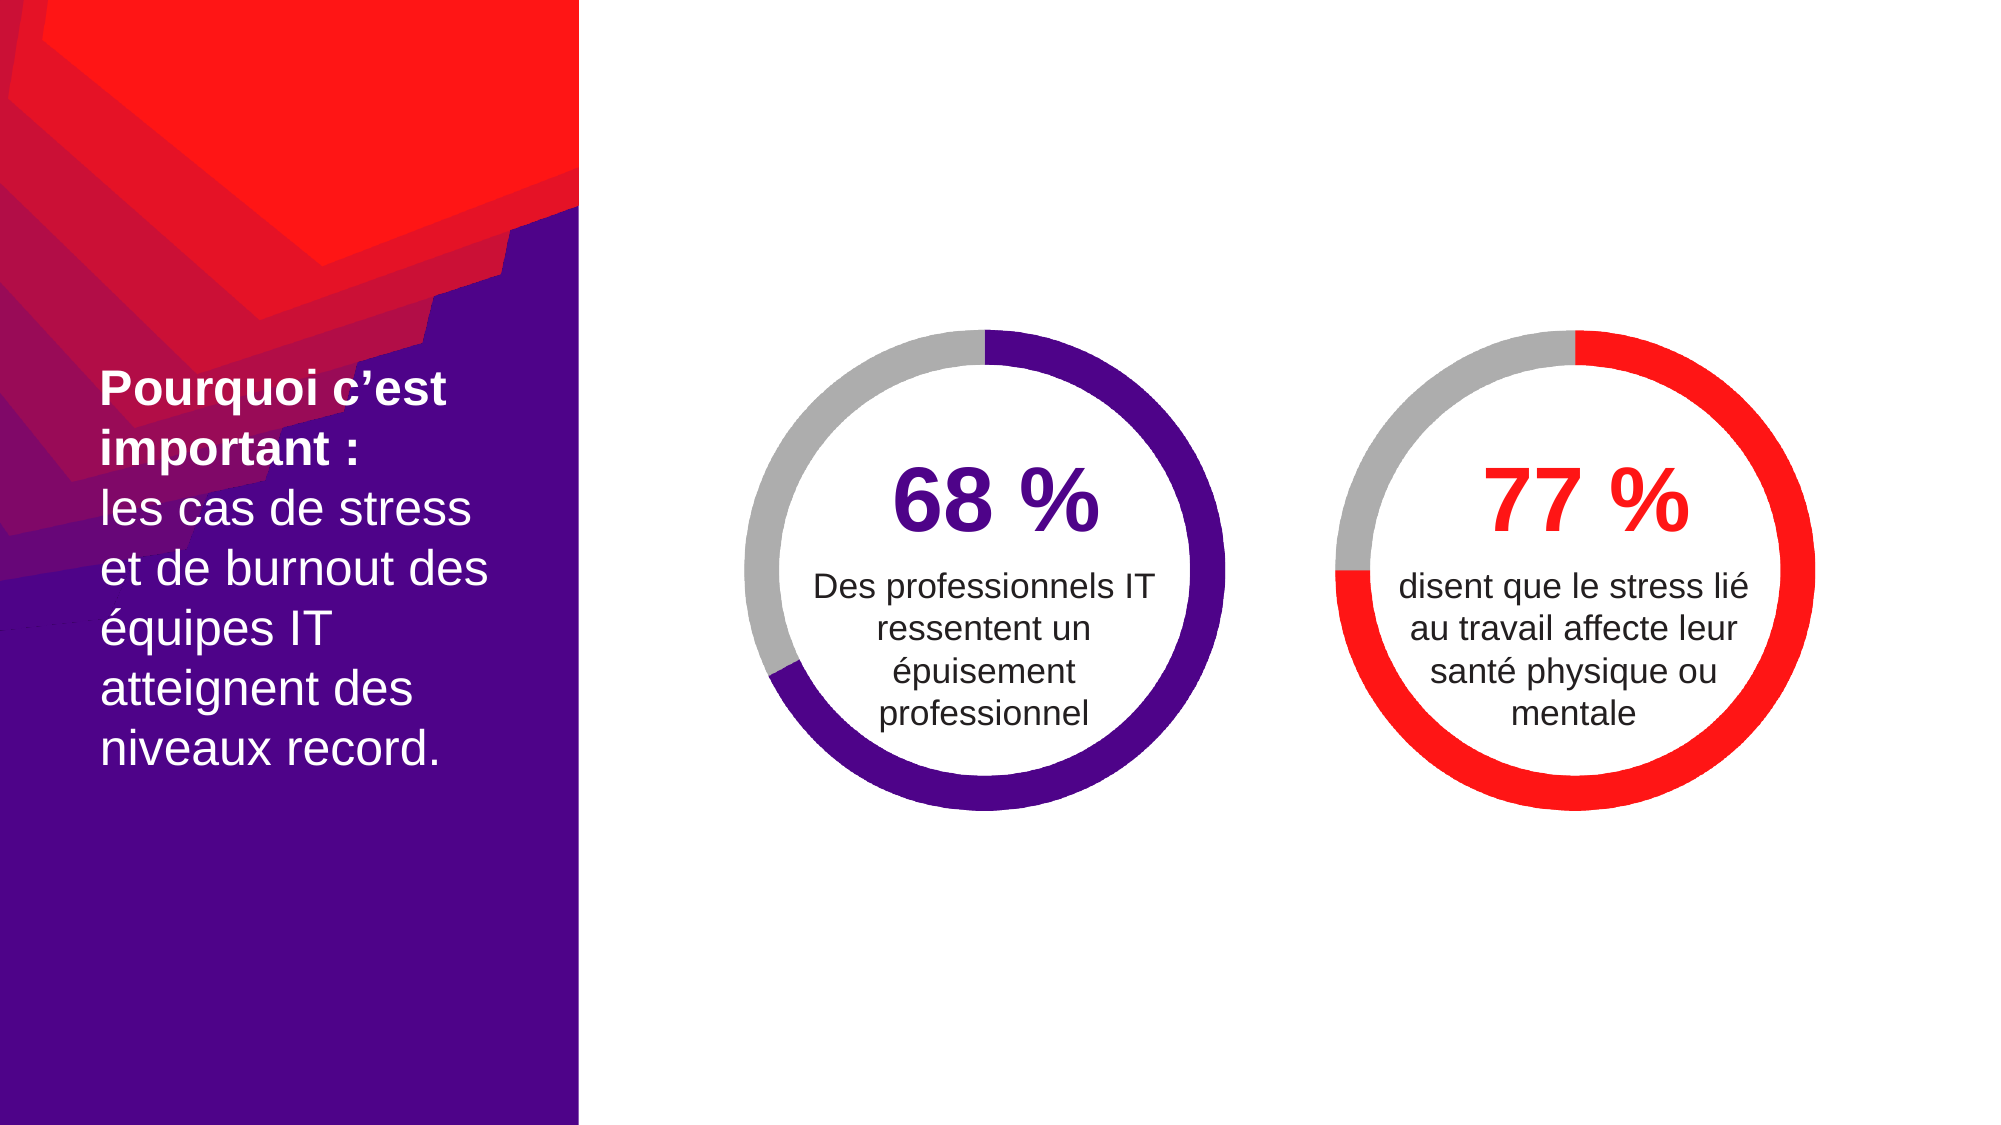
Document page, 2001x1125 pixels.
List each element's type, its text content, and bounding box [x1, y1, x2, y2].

picture [1332, 327, 1817, 813]
picture [741, 327, 1227, 813]
text_box [0, 0, 580, 1125]
picture [0, 0, 579, 632]
text_box Pourquoi c’est important : les cas de stress et de burnout des équipes IT atteignent des niveaux record. [99, 632, 520, 1000]
